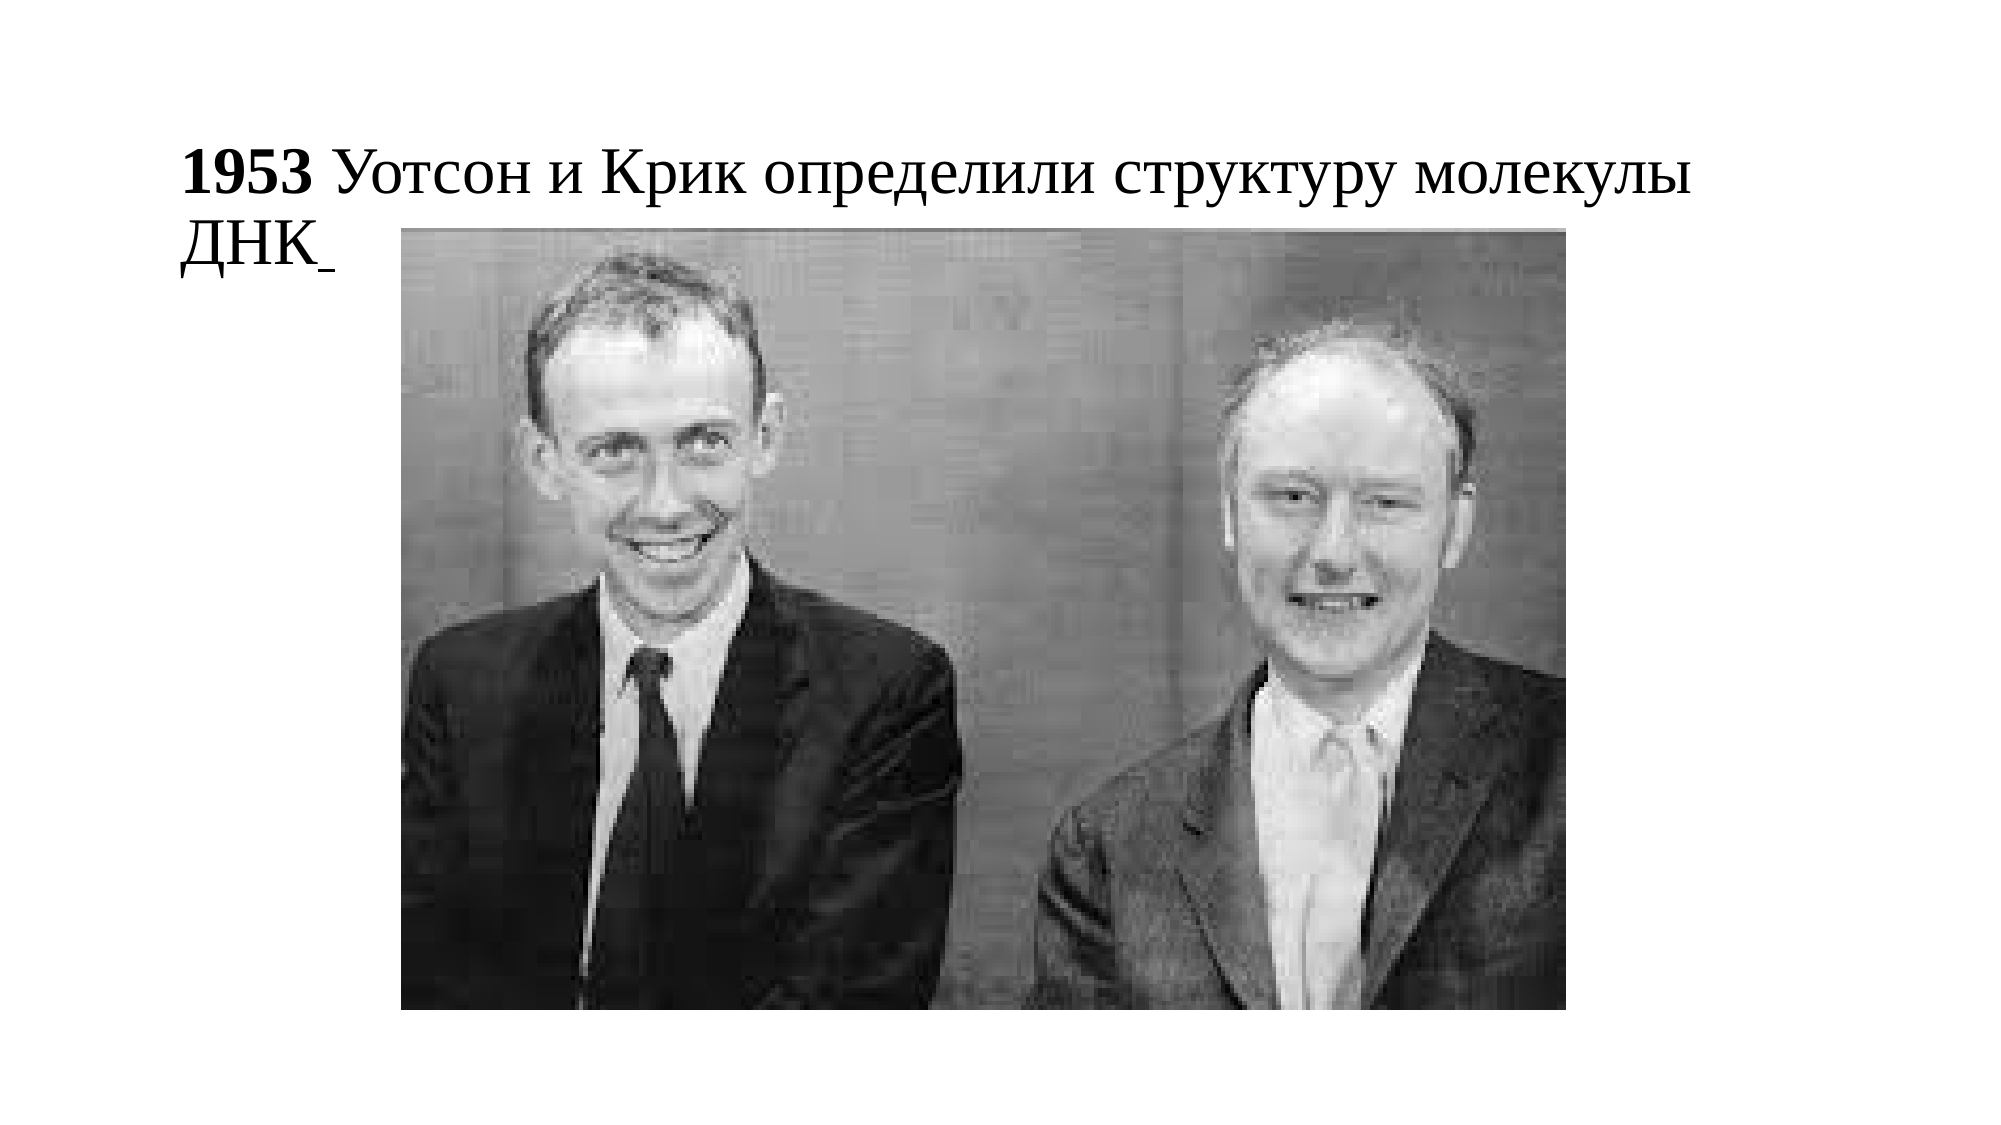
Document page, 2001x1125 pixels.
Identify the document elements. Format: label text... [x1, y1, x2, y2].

picture [401, 228, 1566, 1010]
list 1953 Уотсон и Крик определили структуру молекулы ДНК [165, 128, 1803, 441]
